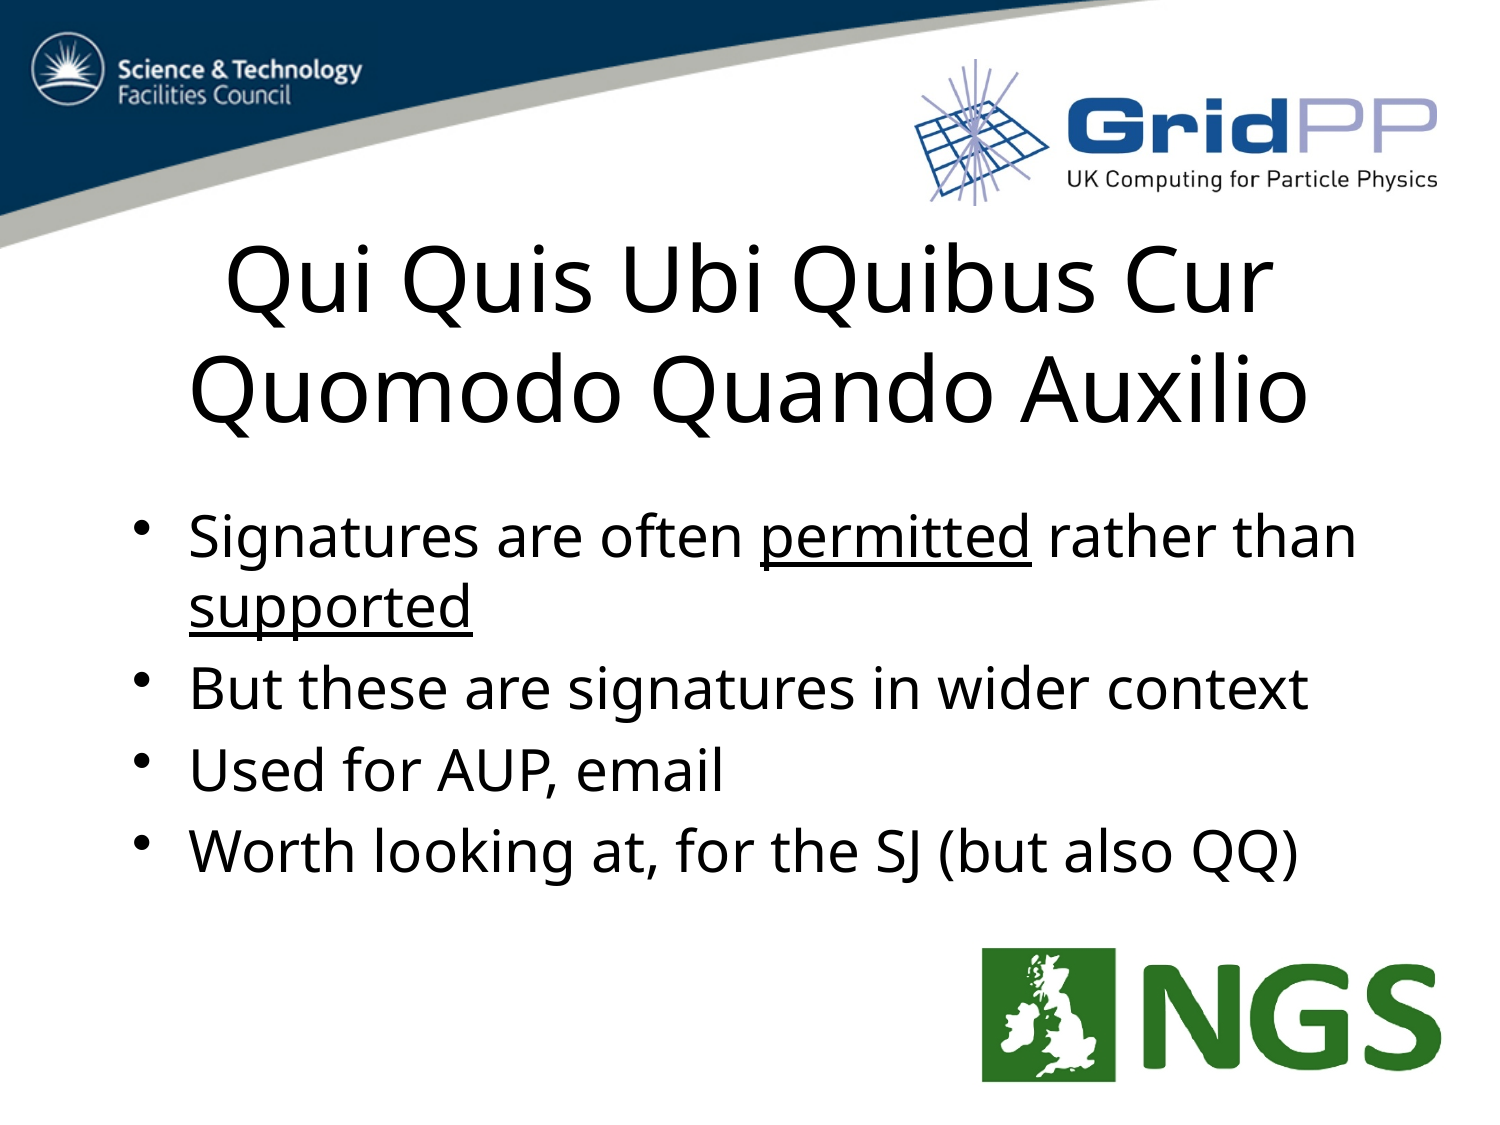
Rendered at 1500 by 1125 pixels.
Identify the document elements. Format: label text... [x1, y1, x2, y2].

picture [0, 0, 1437, 249]
picture [972, 940, 1448, 1090]
list Signatures are often permitted rather than supported But these are signatures in wider context Used for AUP, email Worth looking at, for the SJ (but also QQ) [116, 491, 1393, 993]
title Qui Quis Ubi Quibus Cur Quomodo Quando Auxilio [112, 237, 1388, 426]
